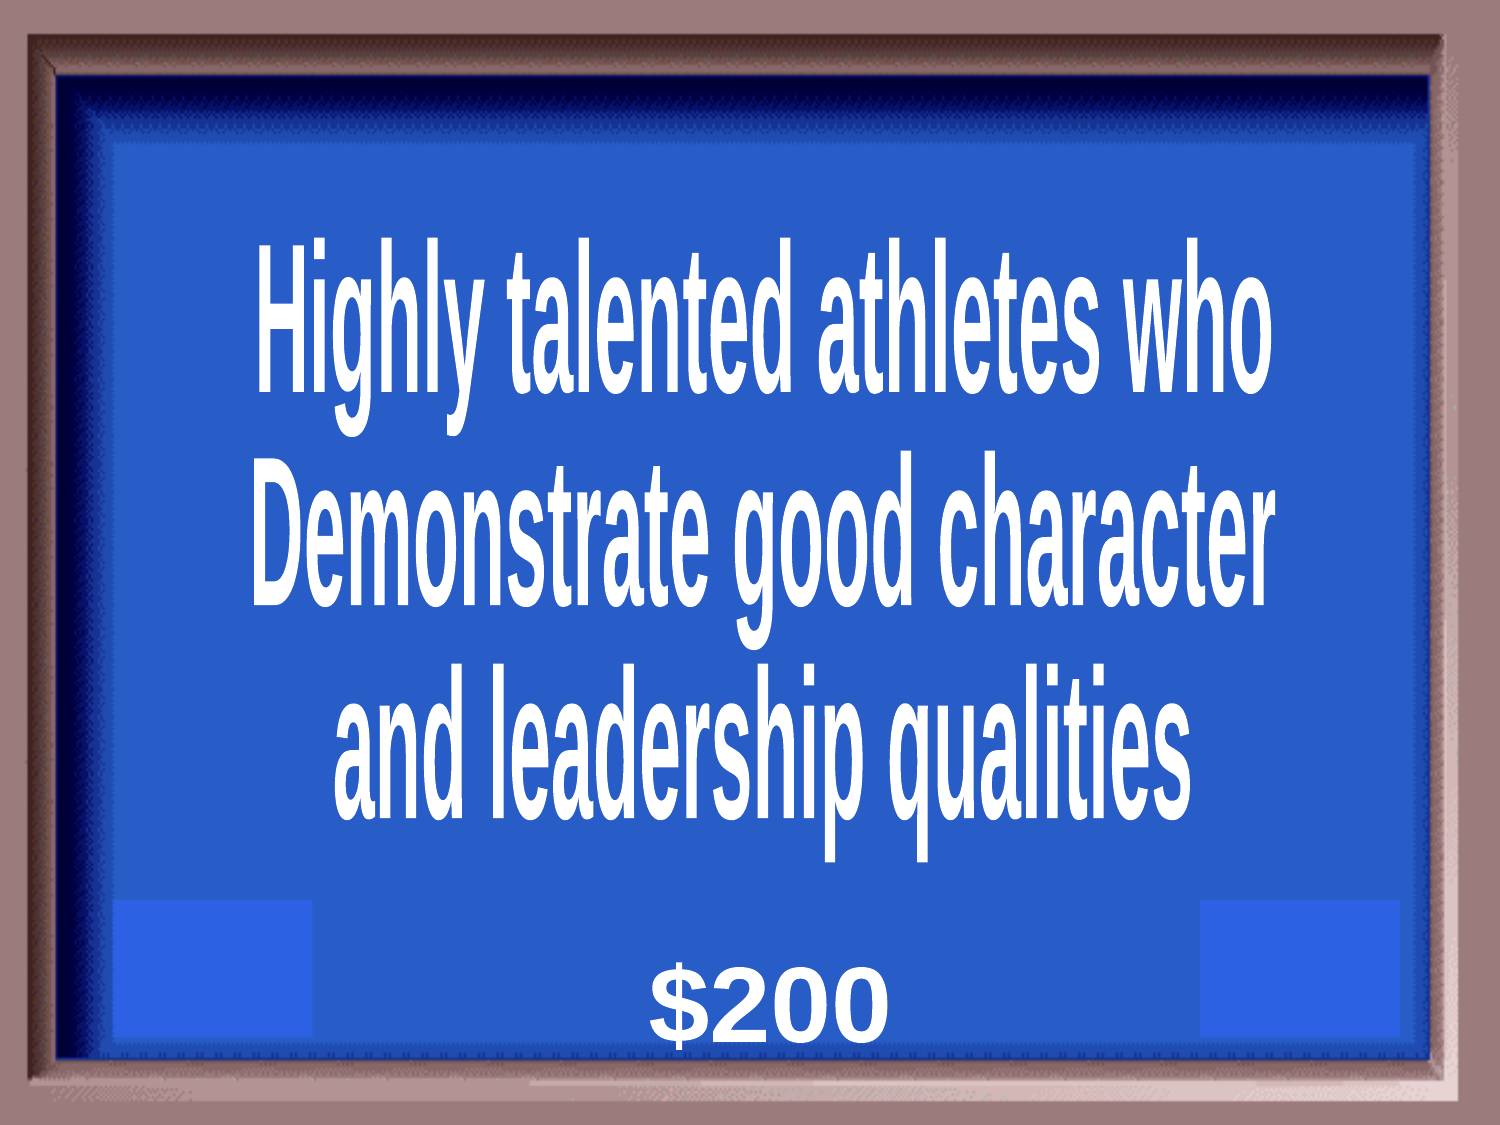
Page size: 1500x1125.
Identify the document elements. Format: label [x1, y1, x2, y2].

text_box [112, 899, 313, 1038]
picture [0, 0, 1500, 1125]
text_box [1200, 899, 1401, 1038]
